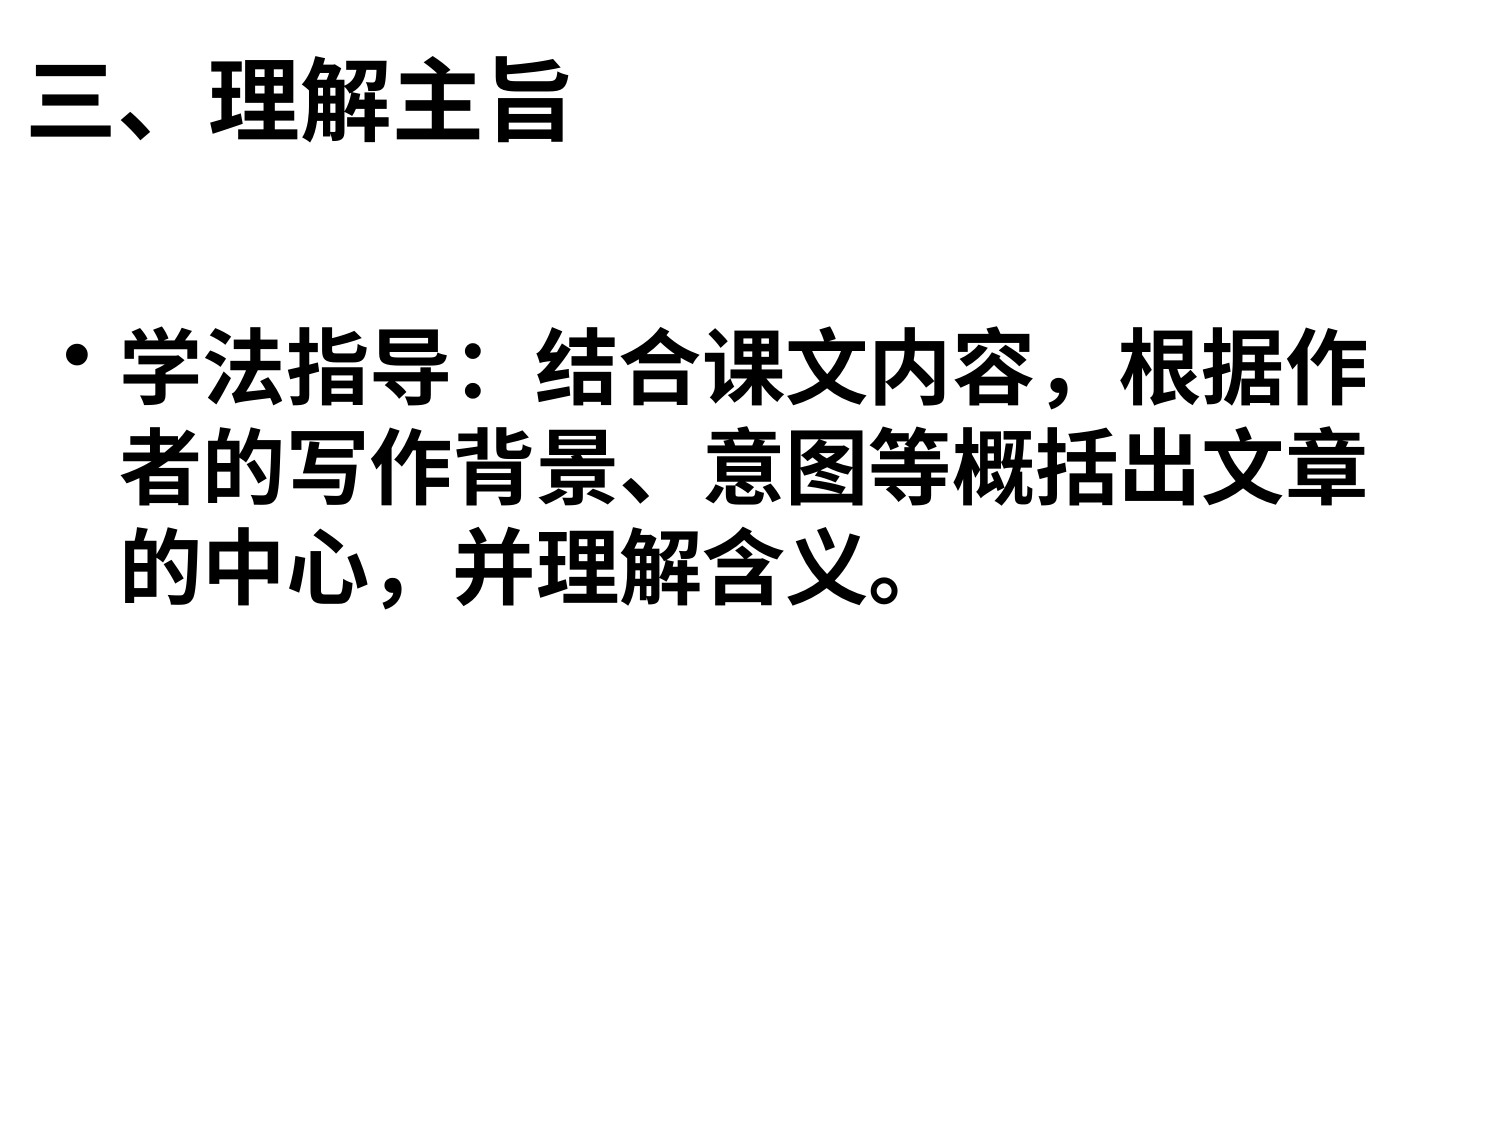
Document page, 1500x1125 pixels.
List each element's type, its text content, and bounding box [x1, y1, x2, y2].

list 学法指导：结合课文内容，根据作者的写作背景、意图等概括出文章的中心，并理解含义。 [48, 190, 1399, 934]
title 三、理解主旨 [10, 3, 1362, 192]
